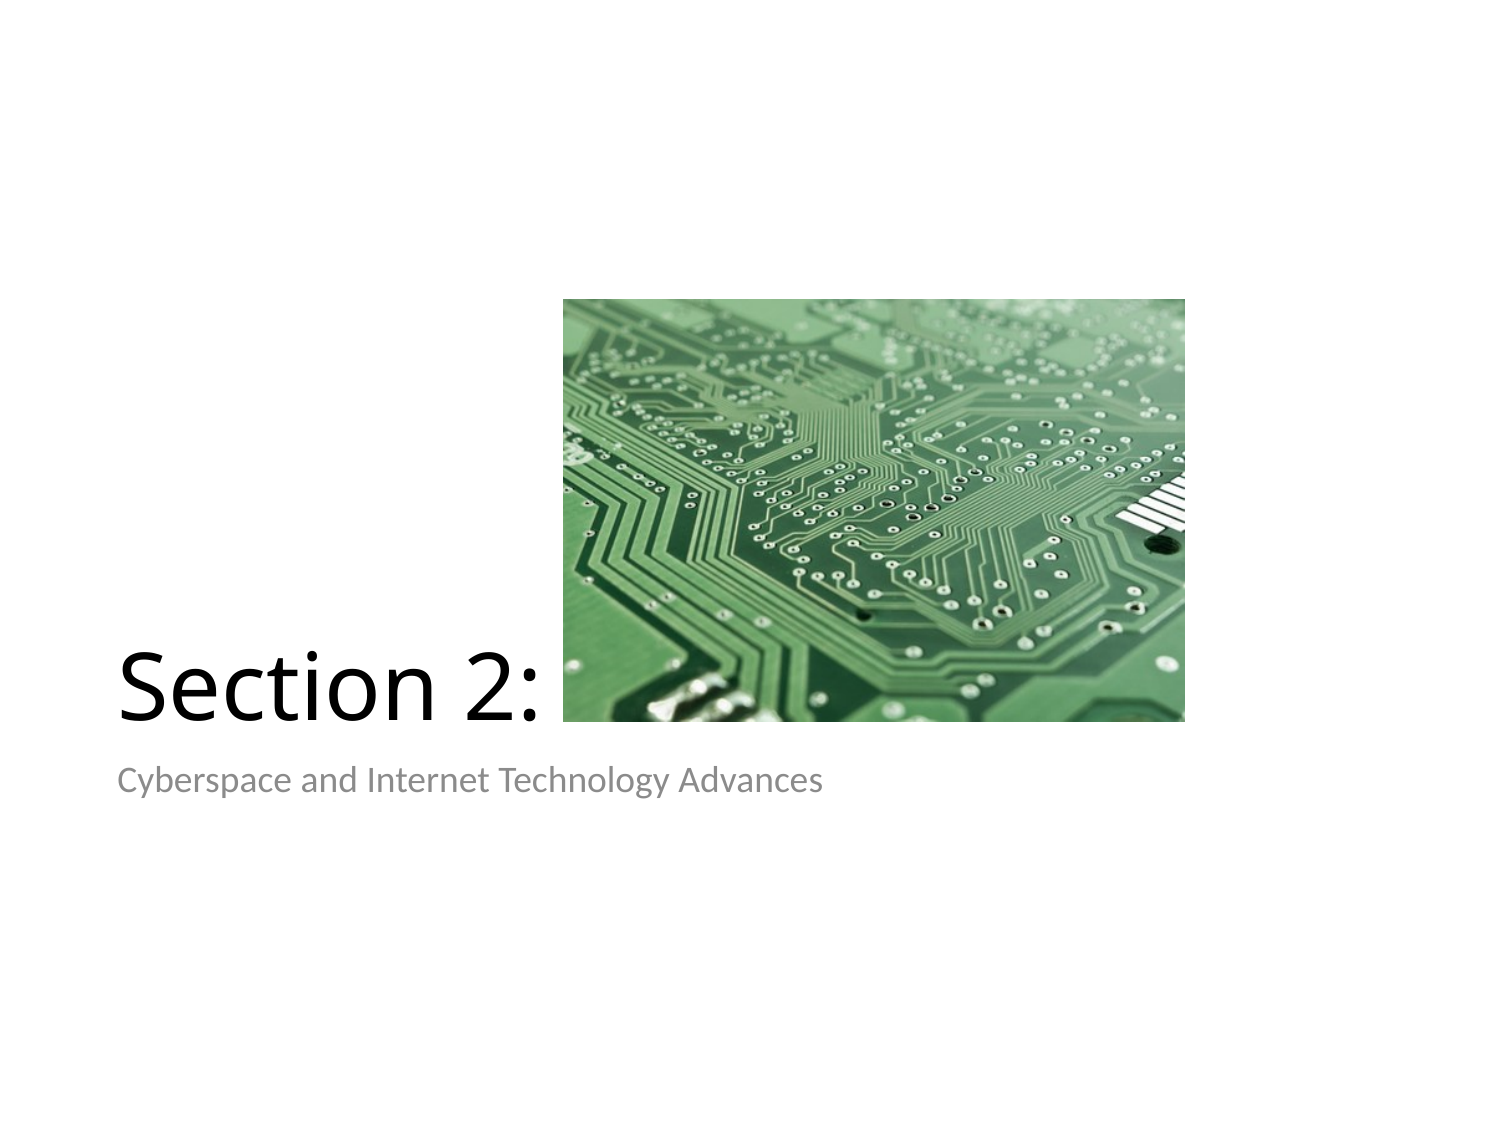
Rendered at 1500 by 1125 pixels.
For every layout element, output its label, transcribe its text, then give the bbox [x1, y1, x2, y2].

picture [563, 299, 1185, 722]
list Cyberspace and Internet Technology Advances [102, 752, 1397, 1000]
title Section 2: [102, 280, 1397, 749]
